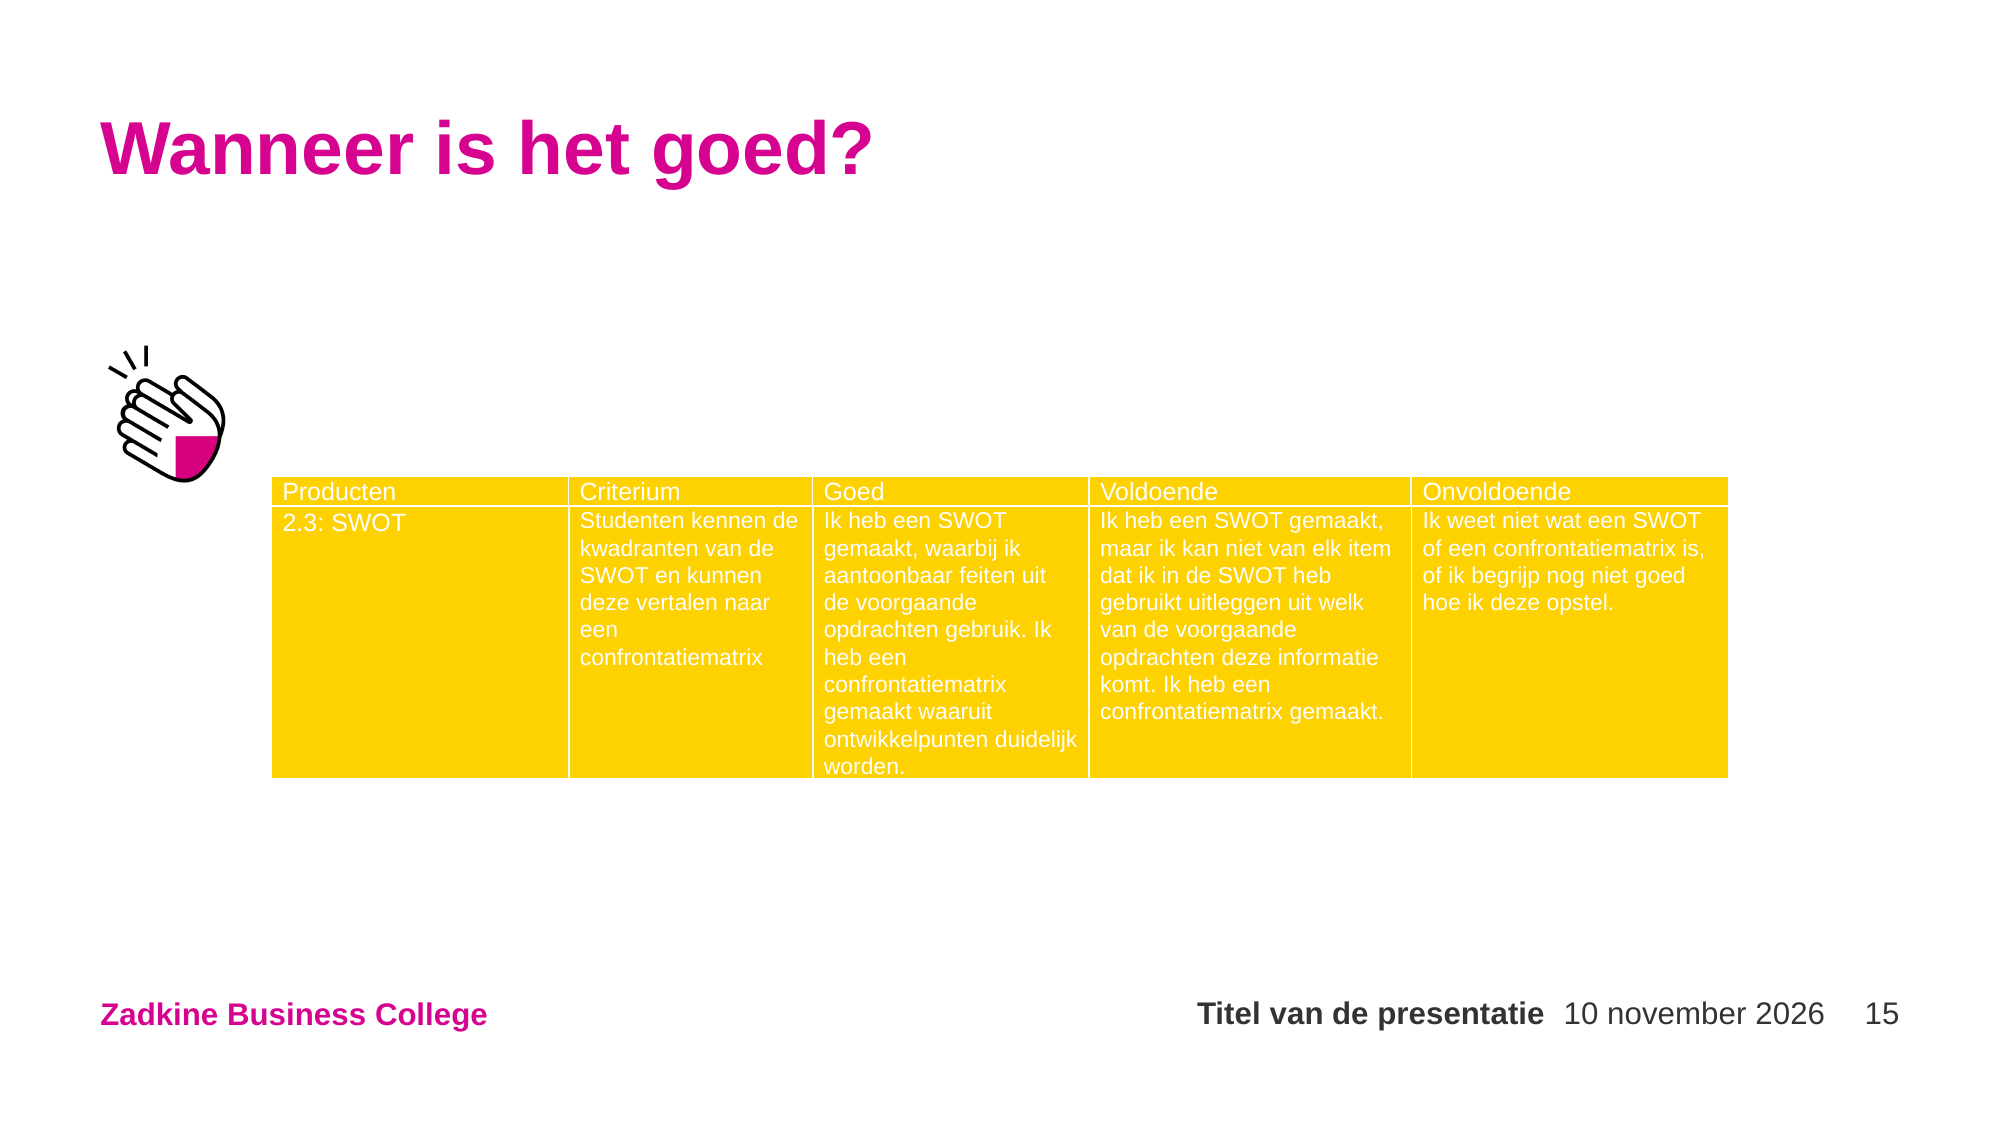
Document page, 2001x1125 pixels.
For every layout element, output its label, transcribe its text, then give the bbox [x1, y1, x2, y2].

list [33, 281, 300, 547]
table_header Criterium [569, 477, 812, 505]
table_header Voldoende [1090, 477, 1410, 505]
table_header Ik heb een SWOT gemaakt, maar ik kan niet van elk item dat ik in de SWOT heb gebruikt uitleggen uit welk van de voorgaande opdrachten deze informatie komt. Ik heb een confrontatiematrix gemaakt. [1090, 507, 1411, 778]
footer Titel van de presentatie [870, 993, 1546, 1033]
table_header Studenten kennen de kwadranten van de SWOT en kunnen deze vertalen naar een confrontatiematrix [570, 507, 812, 778]
title Wanneer is het goed? [100, 100, 1900, 190]
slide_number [1546, 993, 1825, 1033]
table_header 2.3: SWOT [272, 507, 568, 778]
table_header Onvoldoende [1412, 477, 1728, 505]
slide_number 15 [1825, 993, 1900, 1033]
table_header Producten [300, 477, 568, 505]
table_header Ik weet niet wat een SWOT of een confrontatiematrix is, of ik begrijp nog niet goed hoe ik deze opstel. [1412, 507, 1728, 778]
table_header Ik heb een SWOT gemaakt, waarbij ik aantoonbaar feiten uit de voorgaande opdrachten gebruik. Ik heb een confrontatiematrix gemaakt waaruit ontwikkelpunten duidelijk worden. [814, 507, 1088, 778]
table_header Goed [813, 477, 1088, 505]
